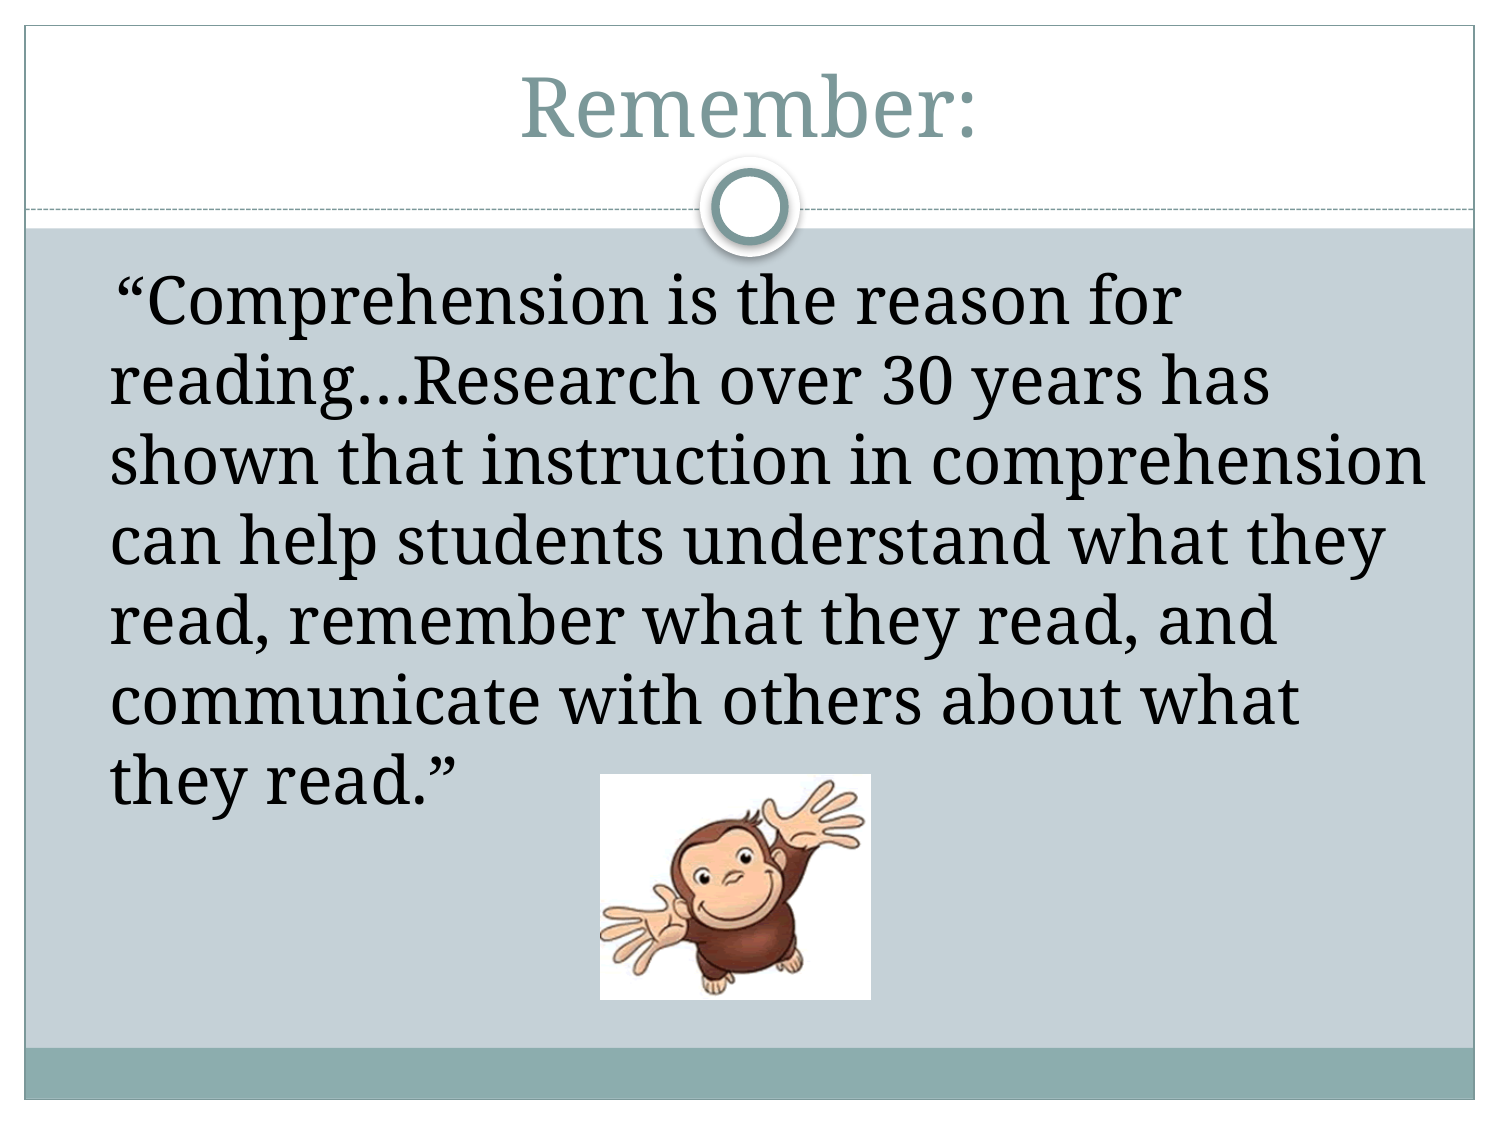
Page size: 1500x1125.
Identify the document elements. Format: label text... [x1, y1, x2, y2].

picture [599, 774, 871, 1001]
title Remember: [49, 37, 1450, 162]
list “Comprehension is the reason for reading…Research over 30 years has shown that instruction in comprehension can help students understand what they read, remember what they read, and communicate with others about what they read.” [49, 250, 1445, 1001]
